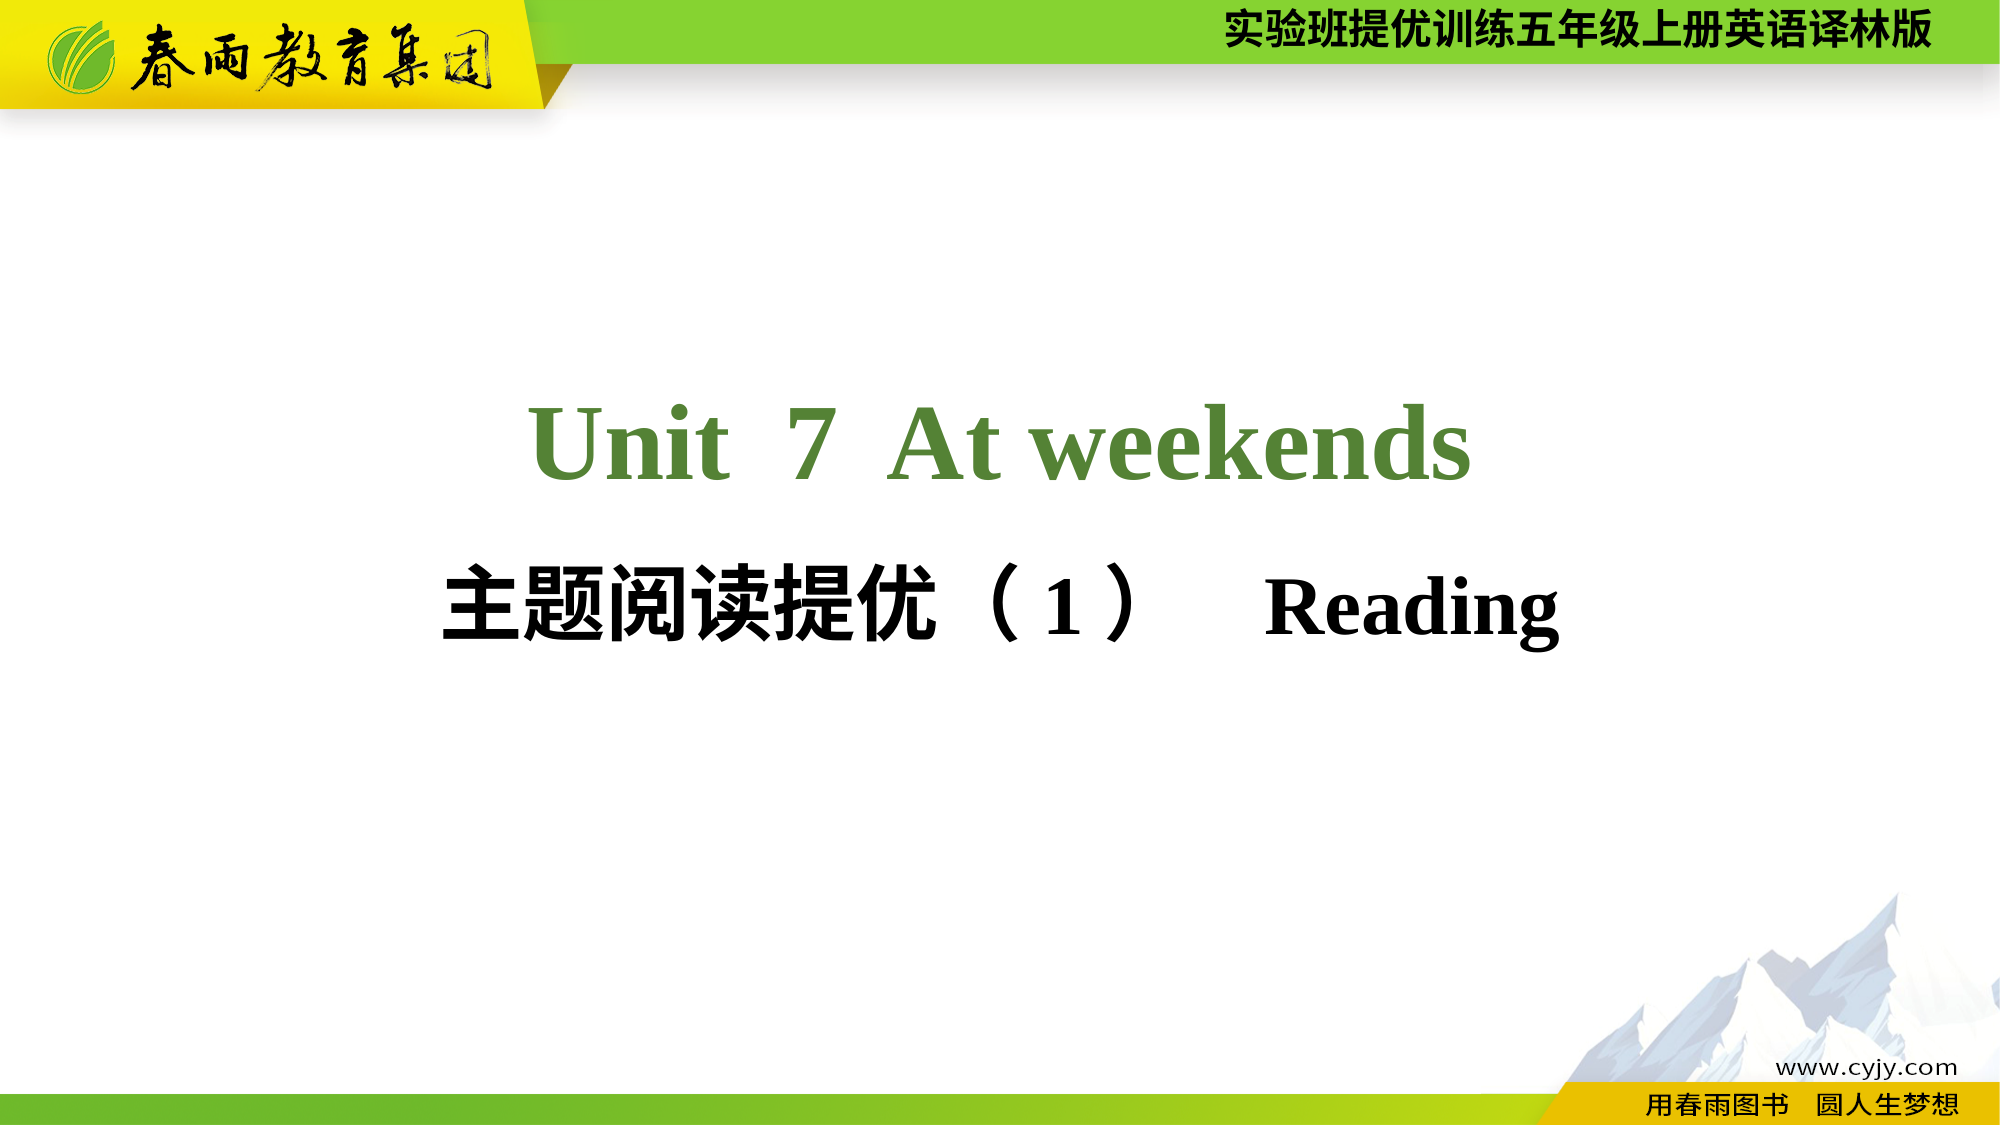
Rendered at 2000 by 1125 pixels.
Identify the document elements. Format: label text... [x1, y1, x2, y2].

text_box Unit 7 At weekends 主题阅读提优（1） Reading [0, 298, 2000, 659]
picture [0, 659, 2000, 1125]
picture [0, 0, 2000, 298]
